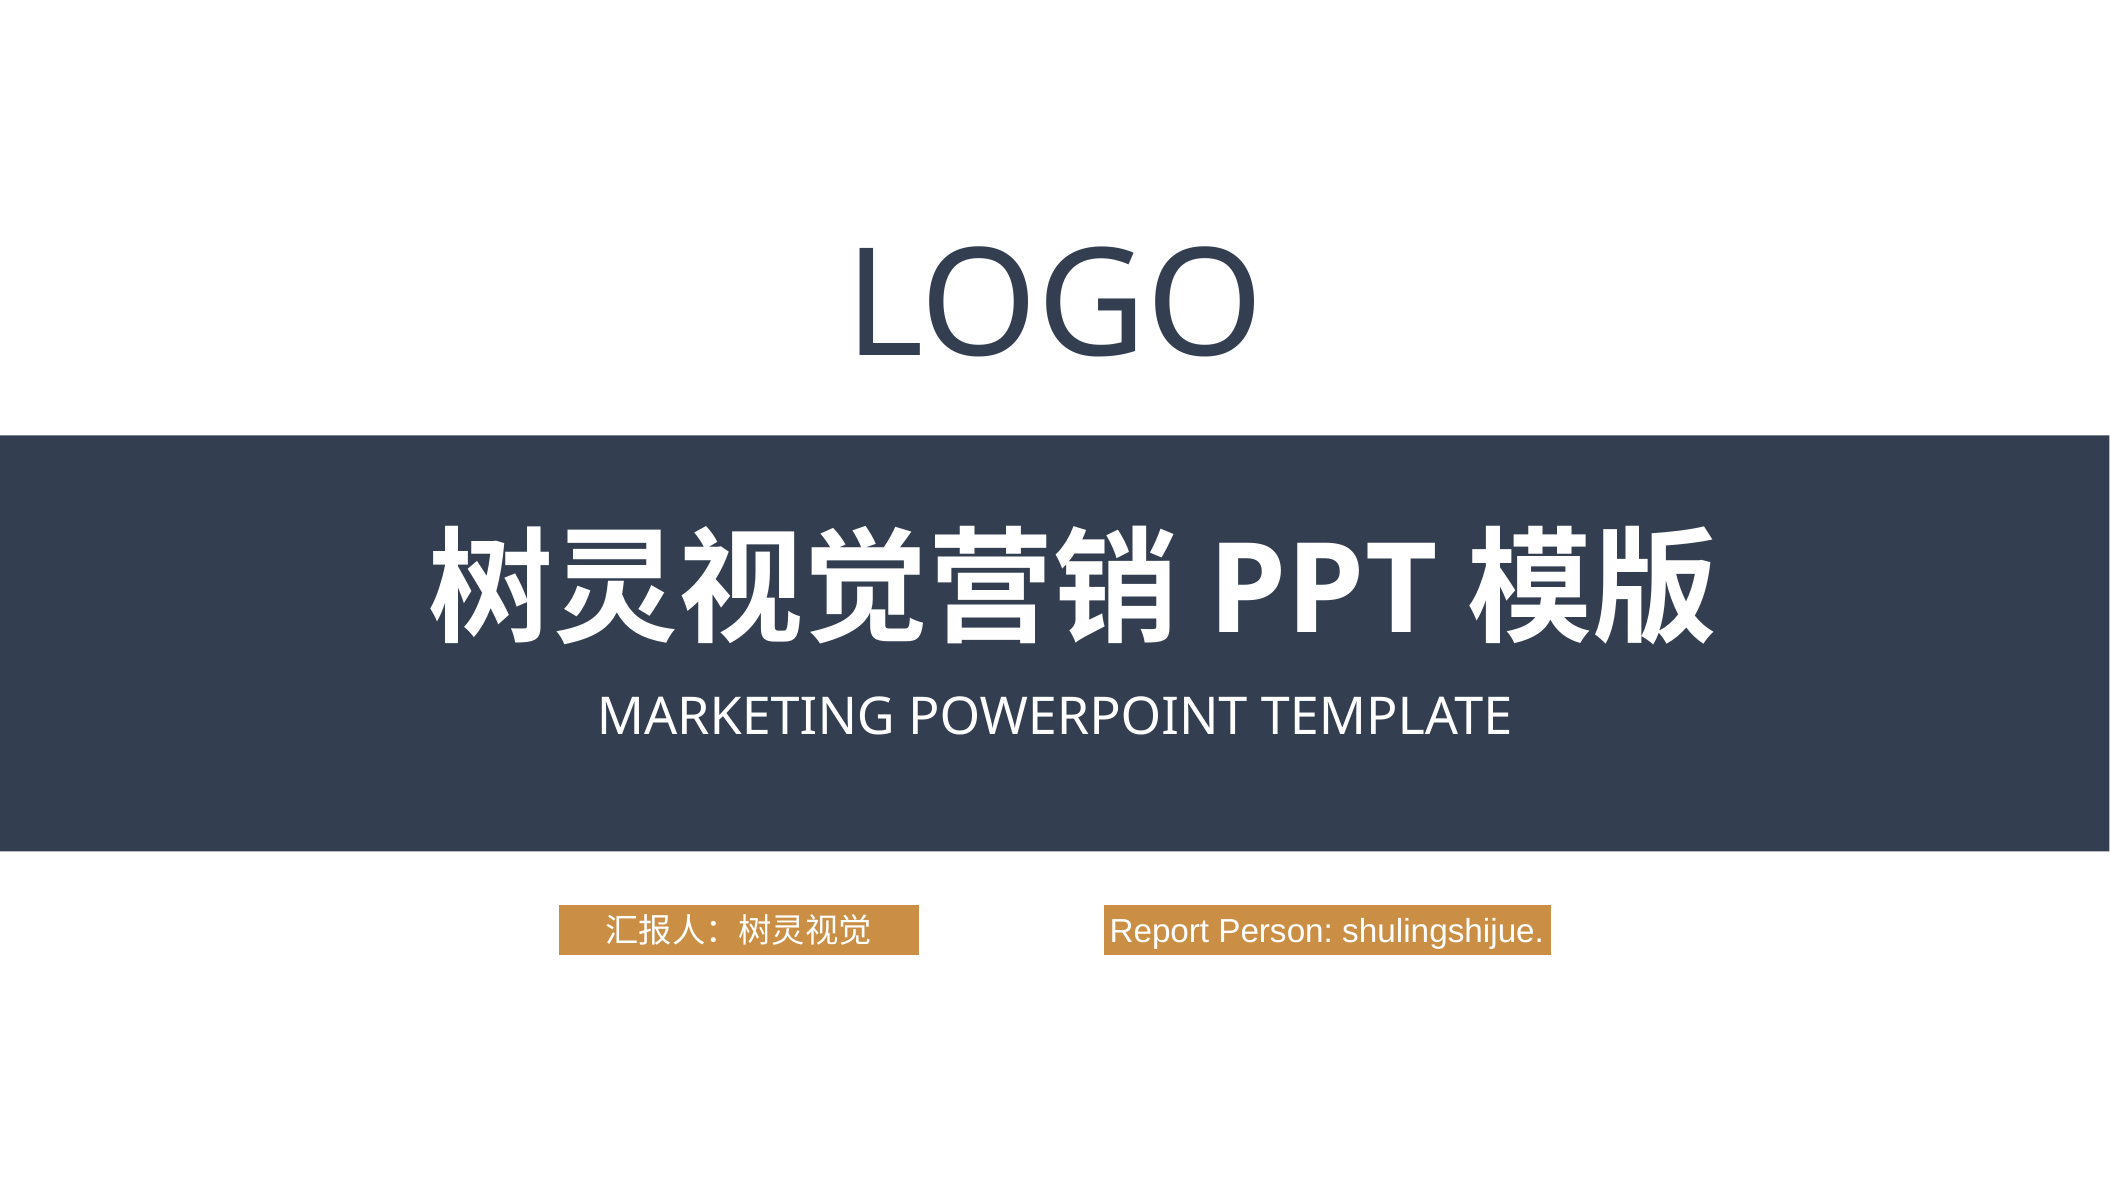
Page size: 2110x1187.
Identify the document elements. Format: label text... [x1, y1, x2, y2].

text_box LOGO [831, 205, 1279, 386]
text_box 树灵视觉营销PPT模版 [310, 507, 1836, 658]
text_box Report Person: shulingshijue. [1103, 903, 1552, 956]
text_box 汇报人：树灵视觉 [557, 903, 920, 956]
text_box [0, 434, 2110, 852]
text_box MARKETING POWERPOINT TEMPLATE [557, 682, 1552, 746]
